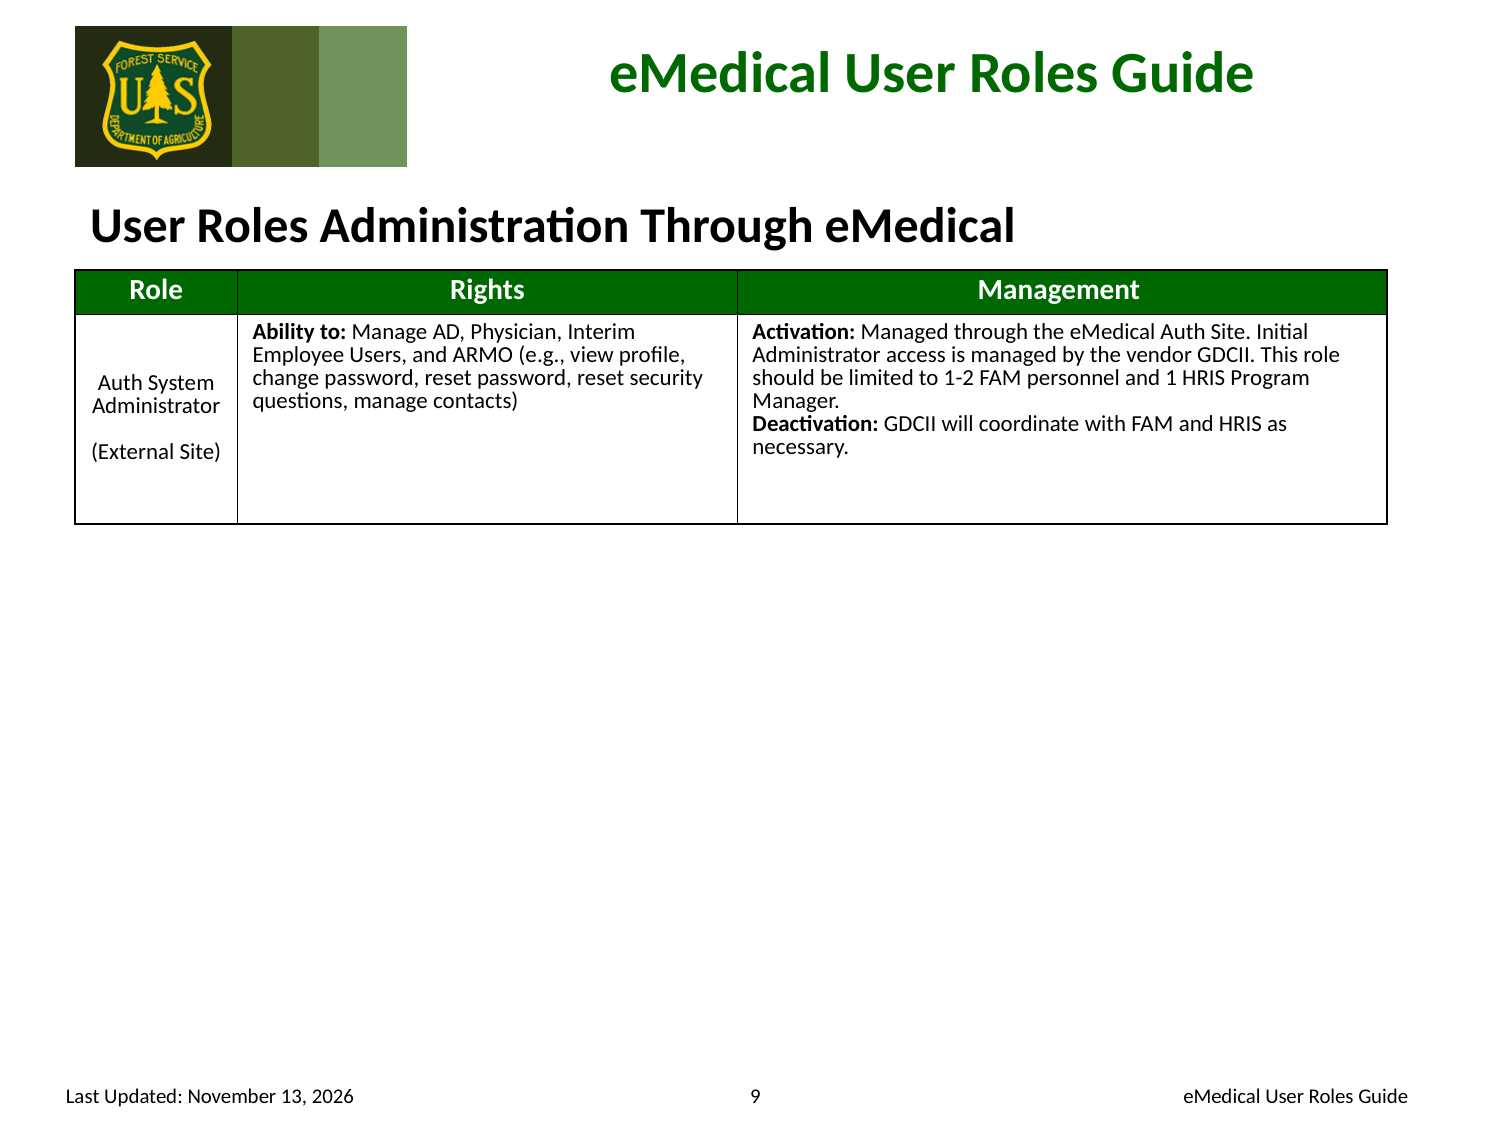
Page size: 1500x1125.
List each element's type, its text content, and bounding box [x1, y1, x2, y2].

title User Roles Administration Through eMedical [74, 174, 1426, 271]
table_cell Activation: Managed through the eMedical Auth Site. Initial Administrator access is managed by the vendor GDCII. This role should be limited to 1-2 FAM personnel and 1 HRIS Program Manager. Deactivation: GDCII will coordinate with FAM and HRIS as necessary. [738, 315, 1386, 523]
table_header Rights [238, 271, 737, 314]
table_cell Ability to: Manage AD, Physician, Interim Employee Users, and ARMO (e.g., view profile, change password, reset password, reset security questions, manage contacts) [238, 315, 737, 523]
table_header Role [76, 271, 237, 314]
table_header Management [738, 271, 1386, 314]
table_cell Auth System Administrator (External Site) [76, 315, 237, 523]
picture [75, 26, 407, 167]
